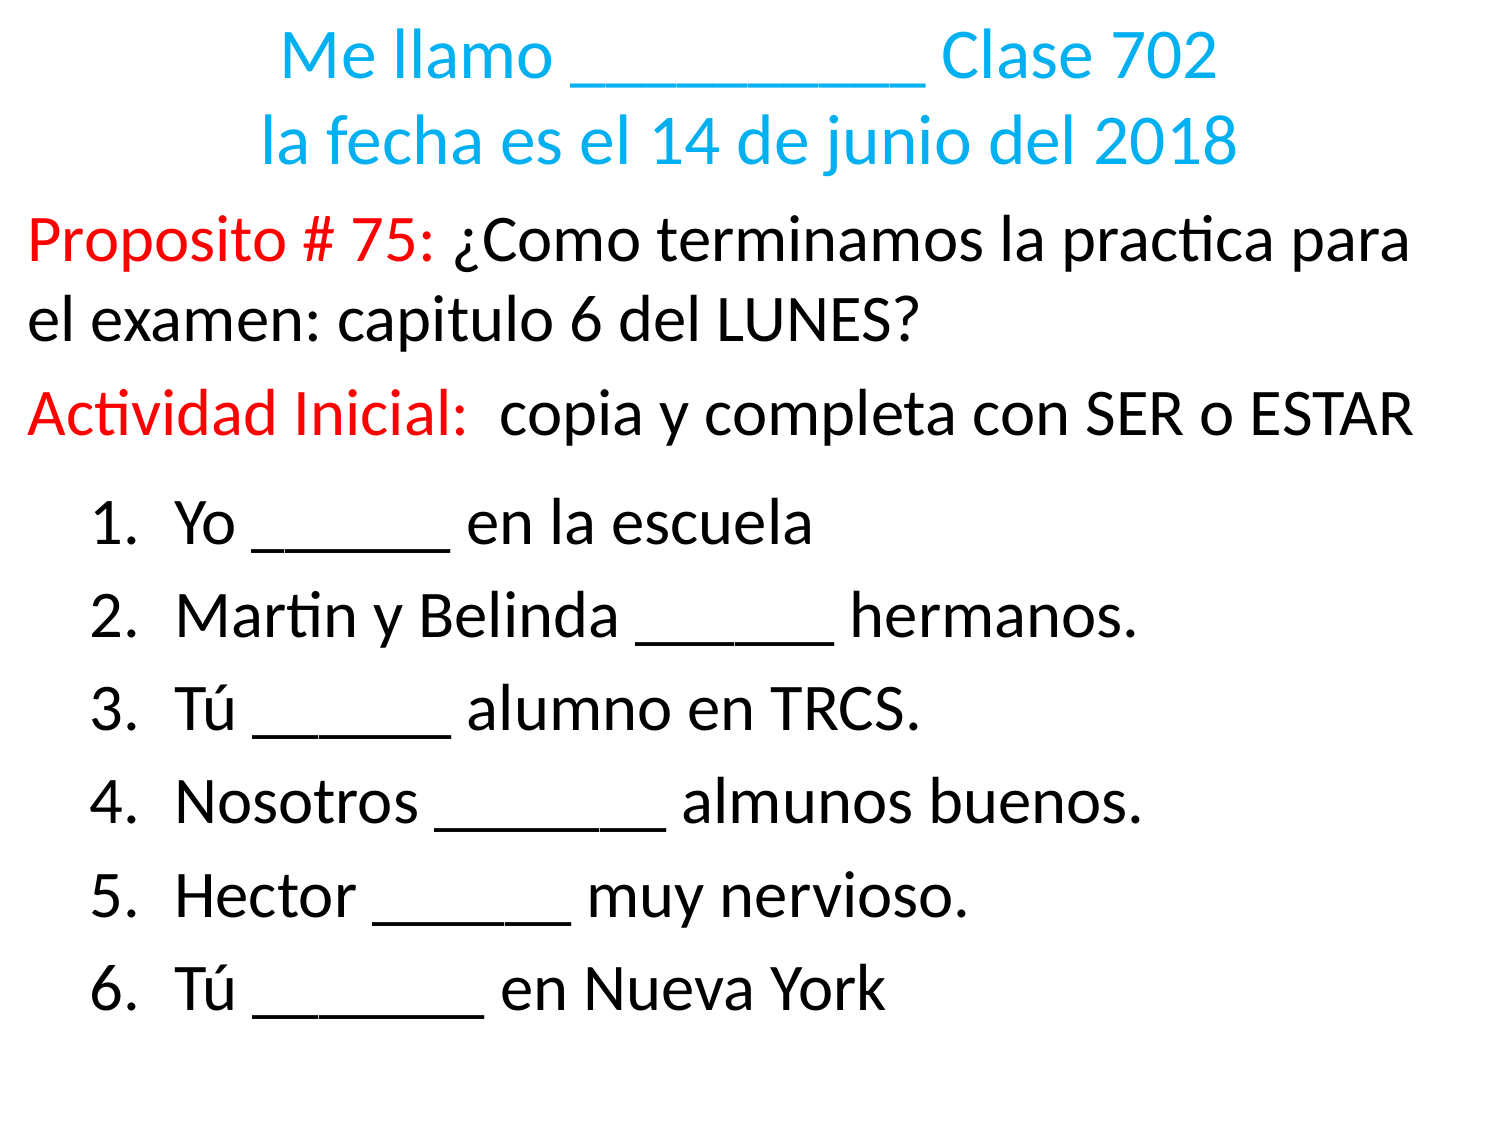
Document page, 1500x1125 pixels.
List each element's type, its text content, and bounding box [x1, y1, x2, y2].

text_box Me llamo __________ Clase 702 la fecha es el 14 de junio del 2018 [74, 0, 1425, 188]
text_box Proposito # 75: ¿Como terminamos la practica para el examen: capitulo 6 del LUNES? Actividad Inicial: copia y completa con SER o ESTAR [12, 187, 1488, 1113]
text_box Yo ______ en la escuela Martin y Belinda ______ hermanos. Tú ______ alumno en TRCS. Nosotros _______ almunos buenos. Hector ______ muy nervioso. Tú _______ en Nueva York [74, 470, 1425, 1125]
